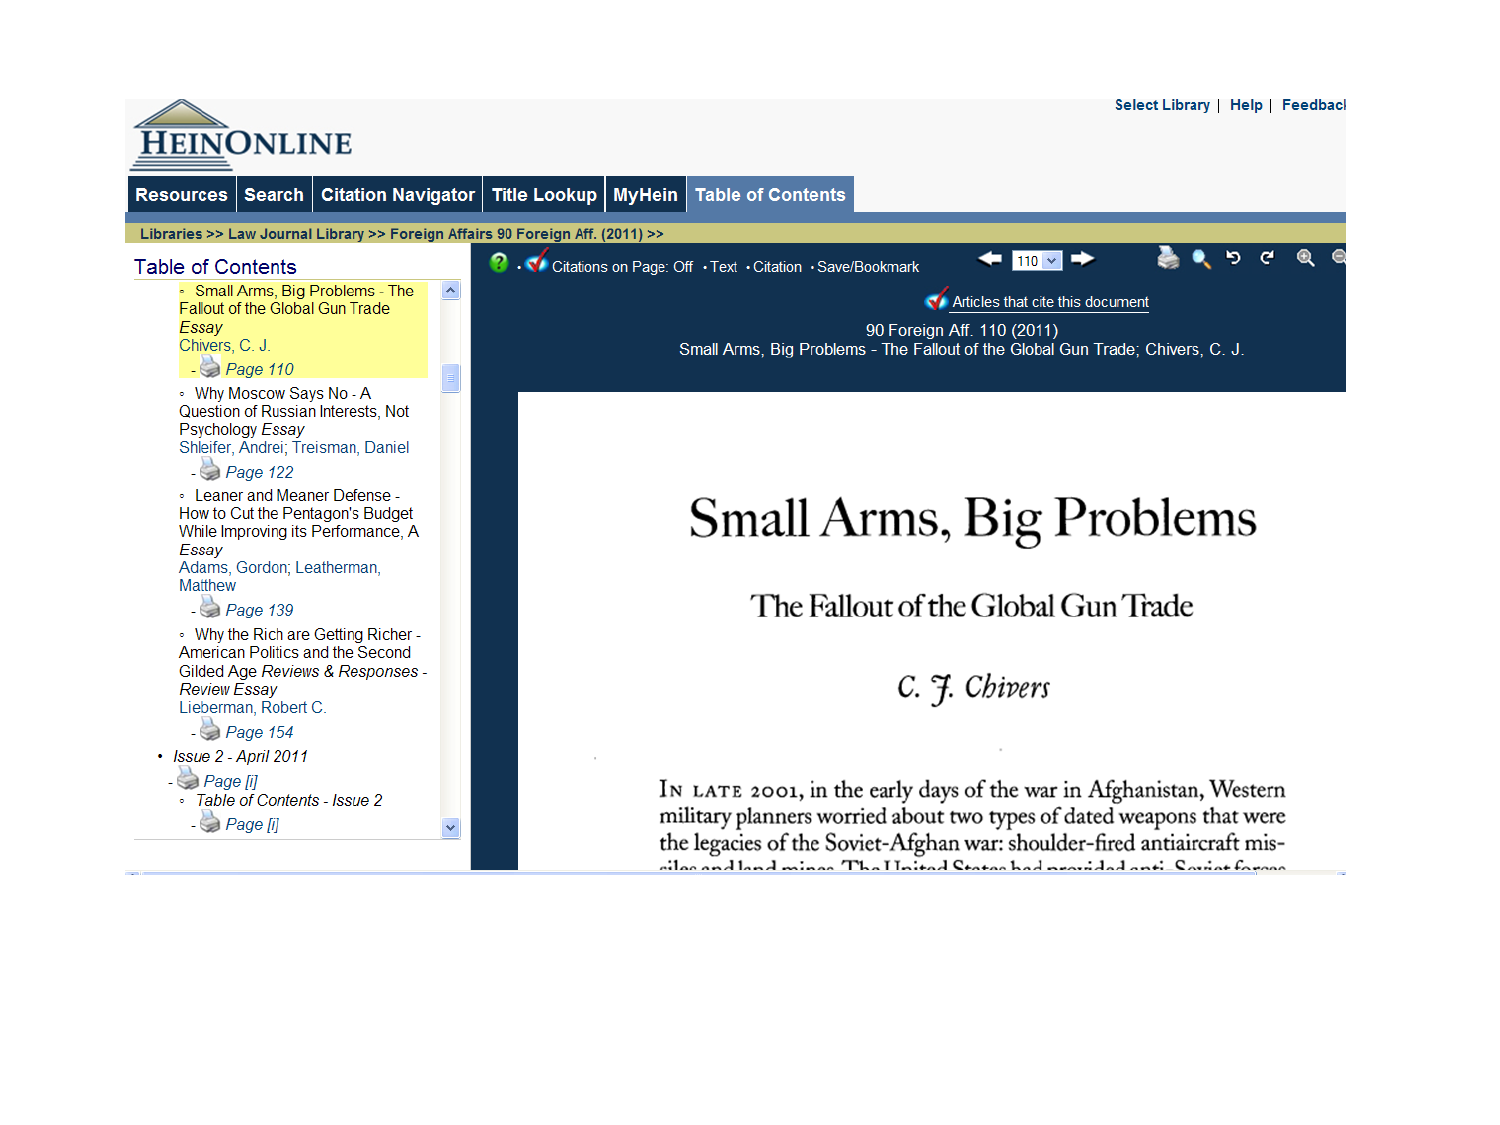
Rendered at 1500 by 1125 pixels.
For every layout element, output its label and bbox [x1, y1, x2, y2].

picture [124, 99, 1346, 876]
